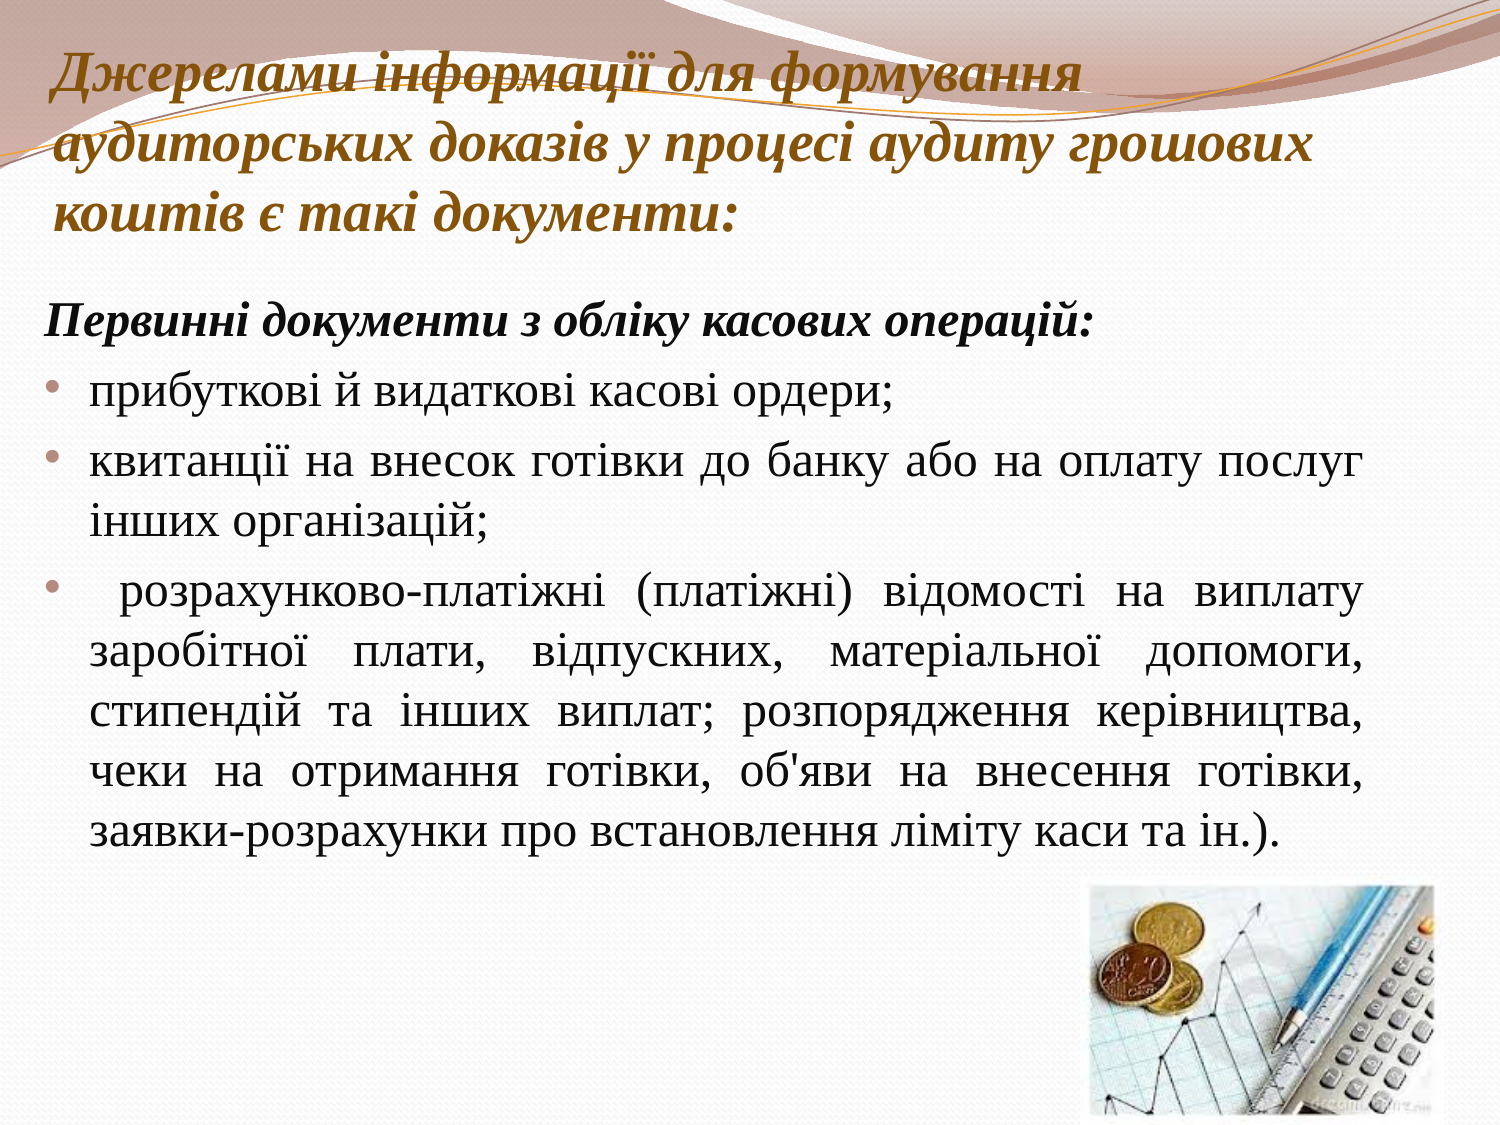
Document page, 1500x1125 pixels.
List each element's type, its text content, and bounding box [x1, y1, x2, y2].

list Первинні документи з обліку касових операцій: прибуткові й видаткові касові ордери; квитанції на внесок готівки до банку або на оплату послуг інших організацій; розрахунково-платіжні (платіжні) відомості на виплату заробітної плати, відпускних, матеріальної допомоги, стипендій та інших виплат; розпорядження керівництва, чеки на отримання готівки, об'яви на внесення готівки, заявки-розрахунки про встановлення ліміту каси та ін.). [29, 278, 1380, 999]
title Джерелами інформації для формування аудиторських доказів у процесі аудиту грошових коштів є такі документи: [53, 42, 1404, 303]
picture [1080, 876, 1444, 1125]
table_cell РД7 [1073, 877, 1080, 999]
